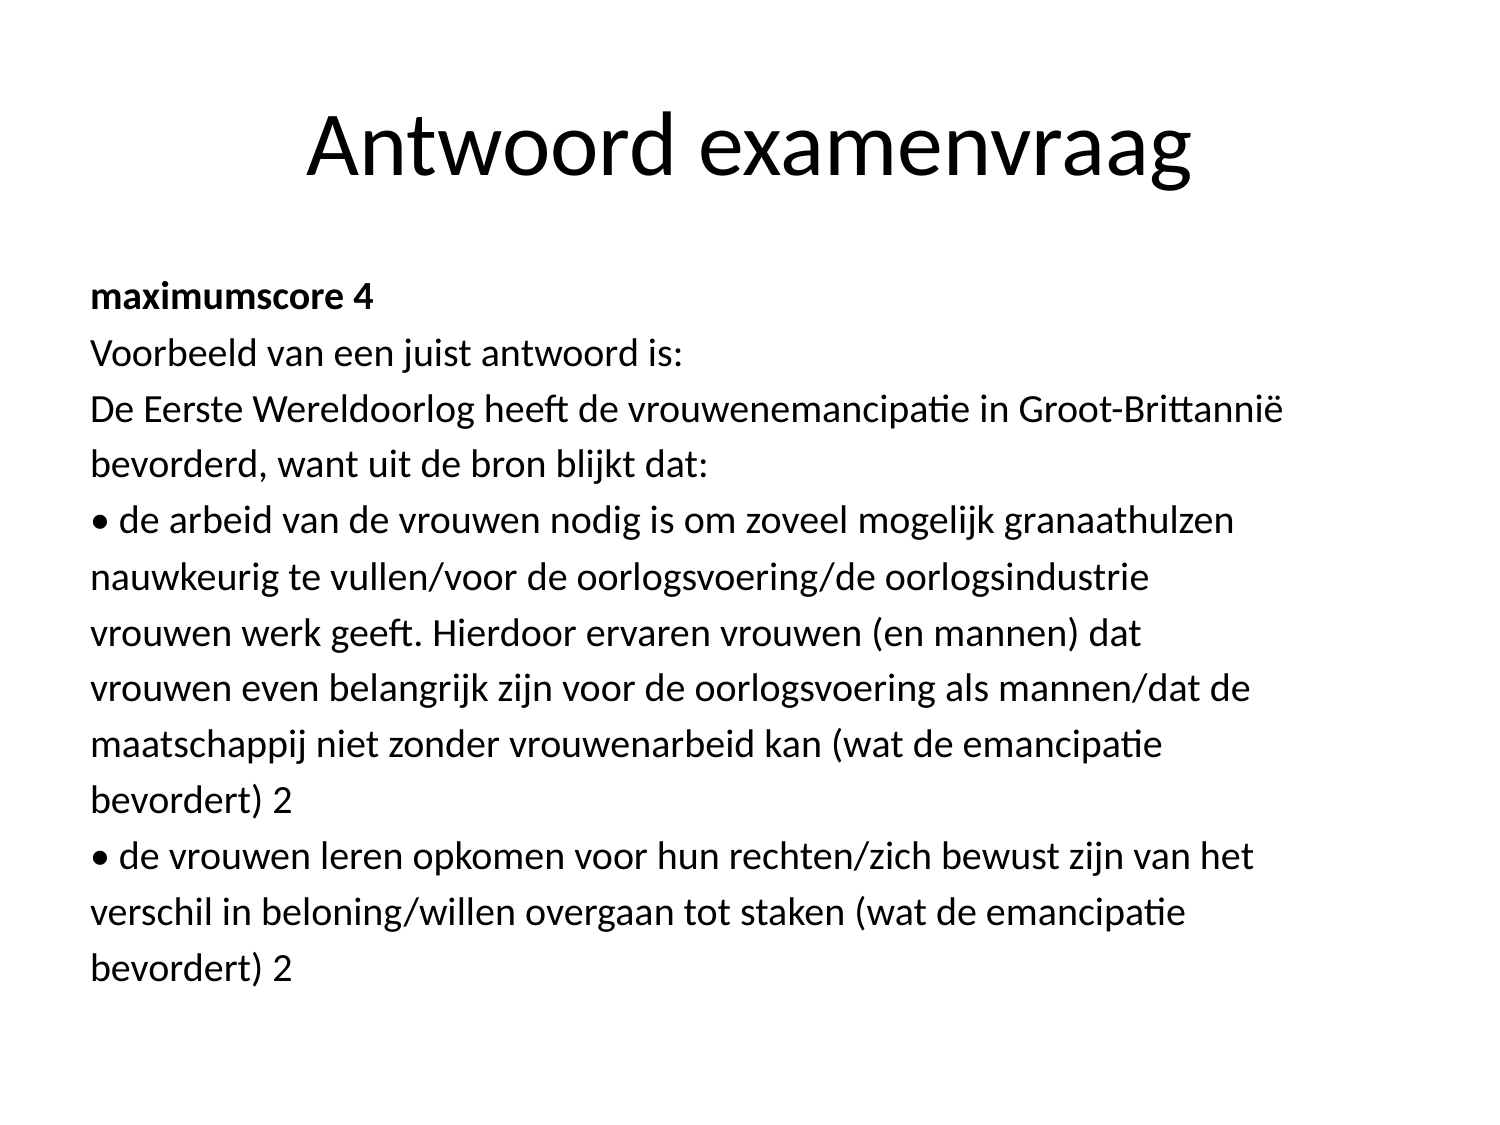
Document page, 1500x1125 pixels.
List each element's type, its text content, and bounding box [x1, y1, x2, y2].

title Antwoord examenvraag [75, 45, 1425, 233]
list maximumscore 4 Voorbeeld van een juist antwoord is: De Eerste Wereldoorlog heeft de vrouwenemancipatie in Groot-Brittannië bevorderd, want uit de bron blijkt dat: • de arbeid van de vrouwen nodig is om zoveel mogelijk granaathulzen nauwkeurig te vullen/voor de oorlogsvoering/de oorlogsindustrie vrouwen werk geeft. Hierdoor ervaren vrouwen (en mannen) dat vrouwen even belangrijk zijn voor de oorlogsvoering als mannen/dat de maatschappij niet zonder vrouwenarbeid kan (wat de emancipatie bevordert) 2 • de vrouwen leren opkomen voor hun rechten/zich bewust zijn van het verschil in beloning/willen overgaan tot staken (wat de emancipatie bevordert) 2 [75, 262, 1425, 1005]
